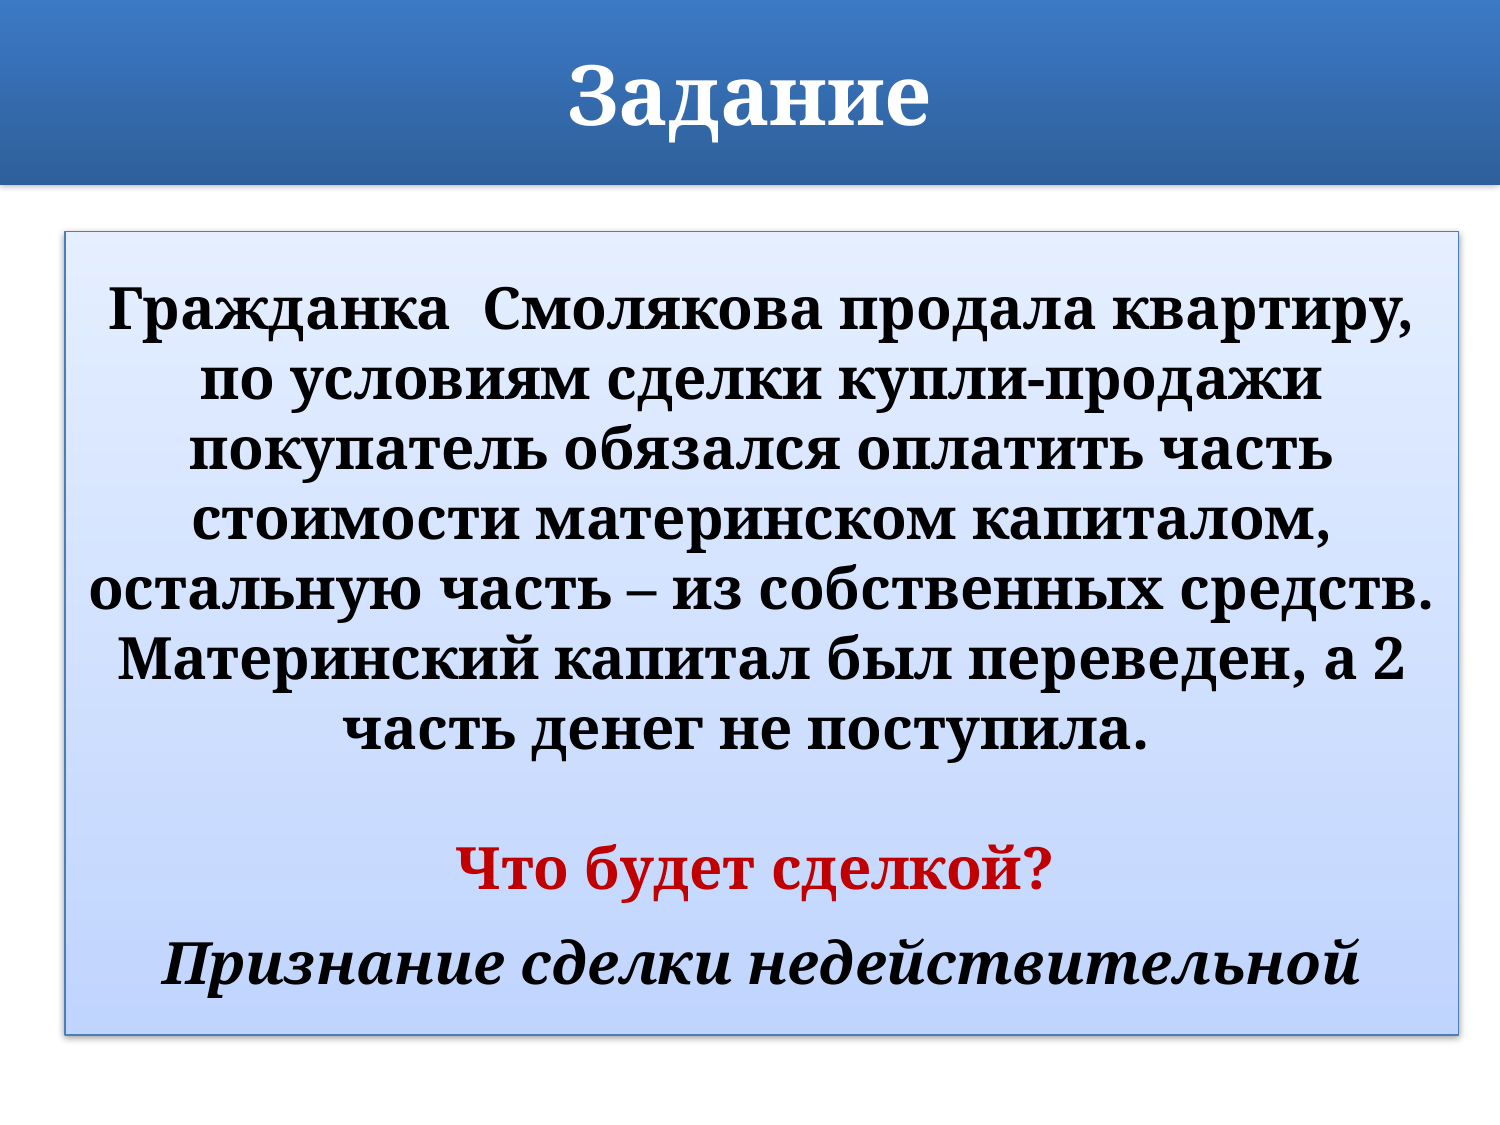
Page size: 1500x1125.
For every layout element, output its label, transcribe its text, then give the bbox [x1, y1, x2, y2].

text_box Задание [0, 0, 1500, 185]
text_box Гражданка Смолякова продала квартиру, по условиям сделки купли-продажи покупатель обязался оплатить часть стоимости материнском капиталом, остальную часть – из собственных средств. Материнский капитал был переведен, а 2 часть денег не поступила. Что будет сделкой? Признание сделки недействительной [64, 231, 1459, 1036]
